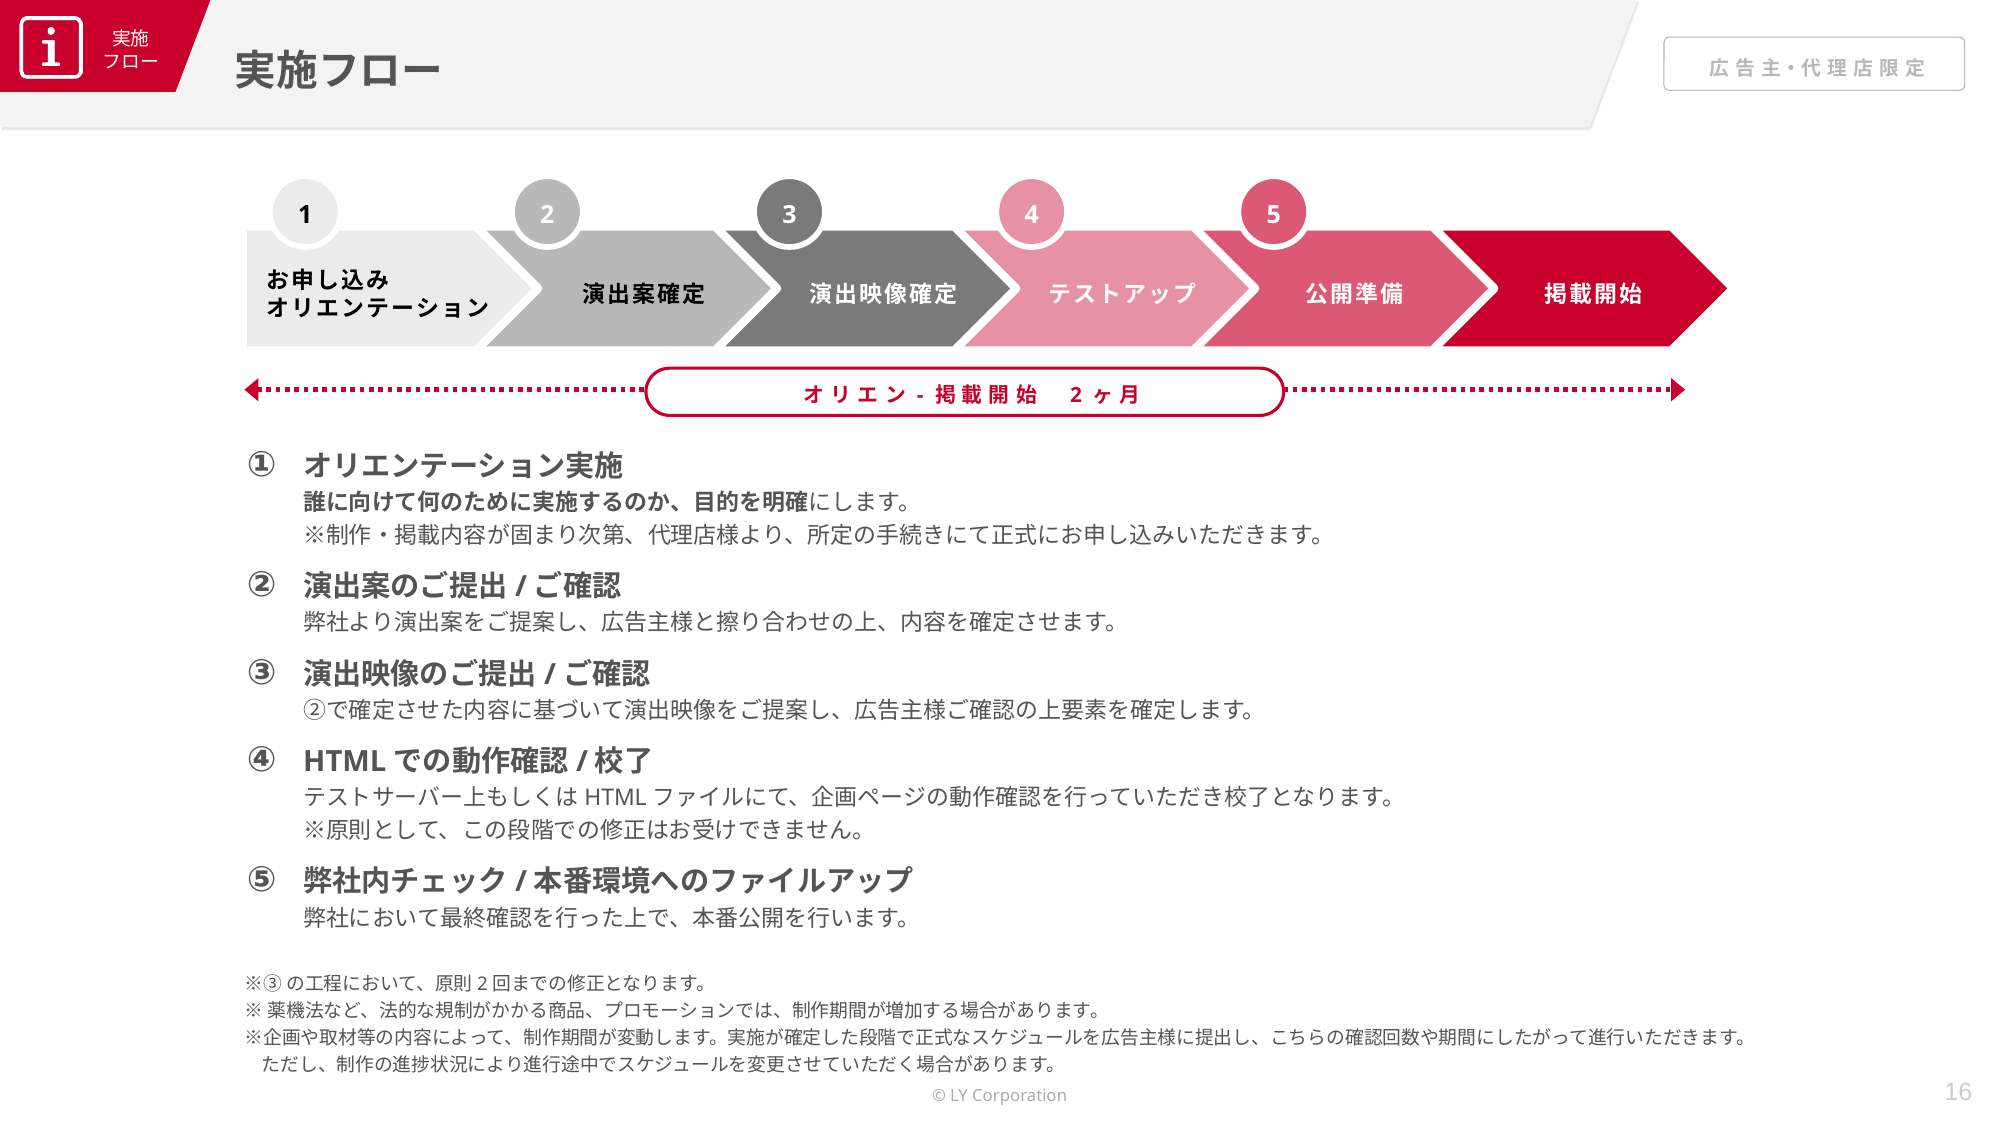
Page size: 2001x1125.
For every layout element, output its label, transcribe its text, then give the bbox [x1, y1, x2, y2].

picture [8, 4, 92, 87]
text_box オリエン-掲載開始 2ヶ月 [646, 397, 1284, 416]
text_box オリエン-掲載開始 2ヶ月 [646, 368, 1284, 388]
text_box 掲載開始 [1438, 226, 1734, 351]
text_box 公開準備 [1199, 226, 1495, 351]
text_box テストアップ [960, 226, 1256, 351]
text_box お申し込み オリエンテーション [242, 226, 539, 351]
text_box 3 [754, 176, 825, 248]
text_box 2 [511, 176, 583, 248]
text_box オリエンテーション実施 誰に向けて何のために実施するのか、目的を明確にします。 ※制作・掲載内容が固まり次第、代理店様より、所定の手続きにて正式にお申し込みいただきます。 演出案のご提出/ご確認 弊社より演出案をご提案し、広告主様と擦り合わせの上、内容を確定させます。 演出映像のご提出/ご確認 ②で確定させた内容に基づいて演出映像をご提案し、広告主様ご確認の上要素を確定します。 HTMLでの動作確認/校了 テストサーバー上もしくはHTMLファイルにて、企画ページの動作確認を行っていただき校了となります。 ※原則として、この段階での修正はお受けできません。 弊社内チェック/本番環境へのファイルアップ 弊社において最終確認を行った上で、本番公開を行います。 [232, 432, 1665, 938]
text_box 演出映像確定 [720, 226, 1017, 351]
list 実施フロー [234, 41, 1570, 97]
text_box 1 [269, 176, 341, 248]
text_box 演出案確定 [481, 226, 778, 351]
text_box 5 [1238, 176, 1310, 248]
list 実施 フロー [98, 12, 170, 81]
text_box ※③の工程において、原則2回までの修正となります。 ※薬機法など、法的な規制がかかる商品、プロモーションでは、制作期間が増加する場合があります。 ※企画や取材等の内容によって、制作期間が変動します。実施が確定した段階で正式なスケジュールを広告主様に提出し、こちらの確認回数や期間にしたがって進行いただきます。 ただし、制作の進捗状況により進行途中でスケジュールを変更させていただく場合があります。 [244, 967, 1780, 1076]
text_box 4 [996, 176, 1068, 248]
